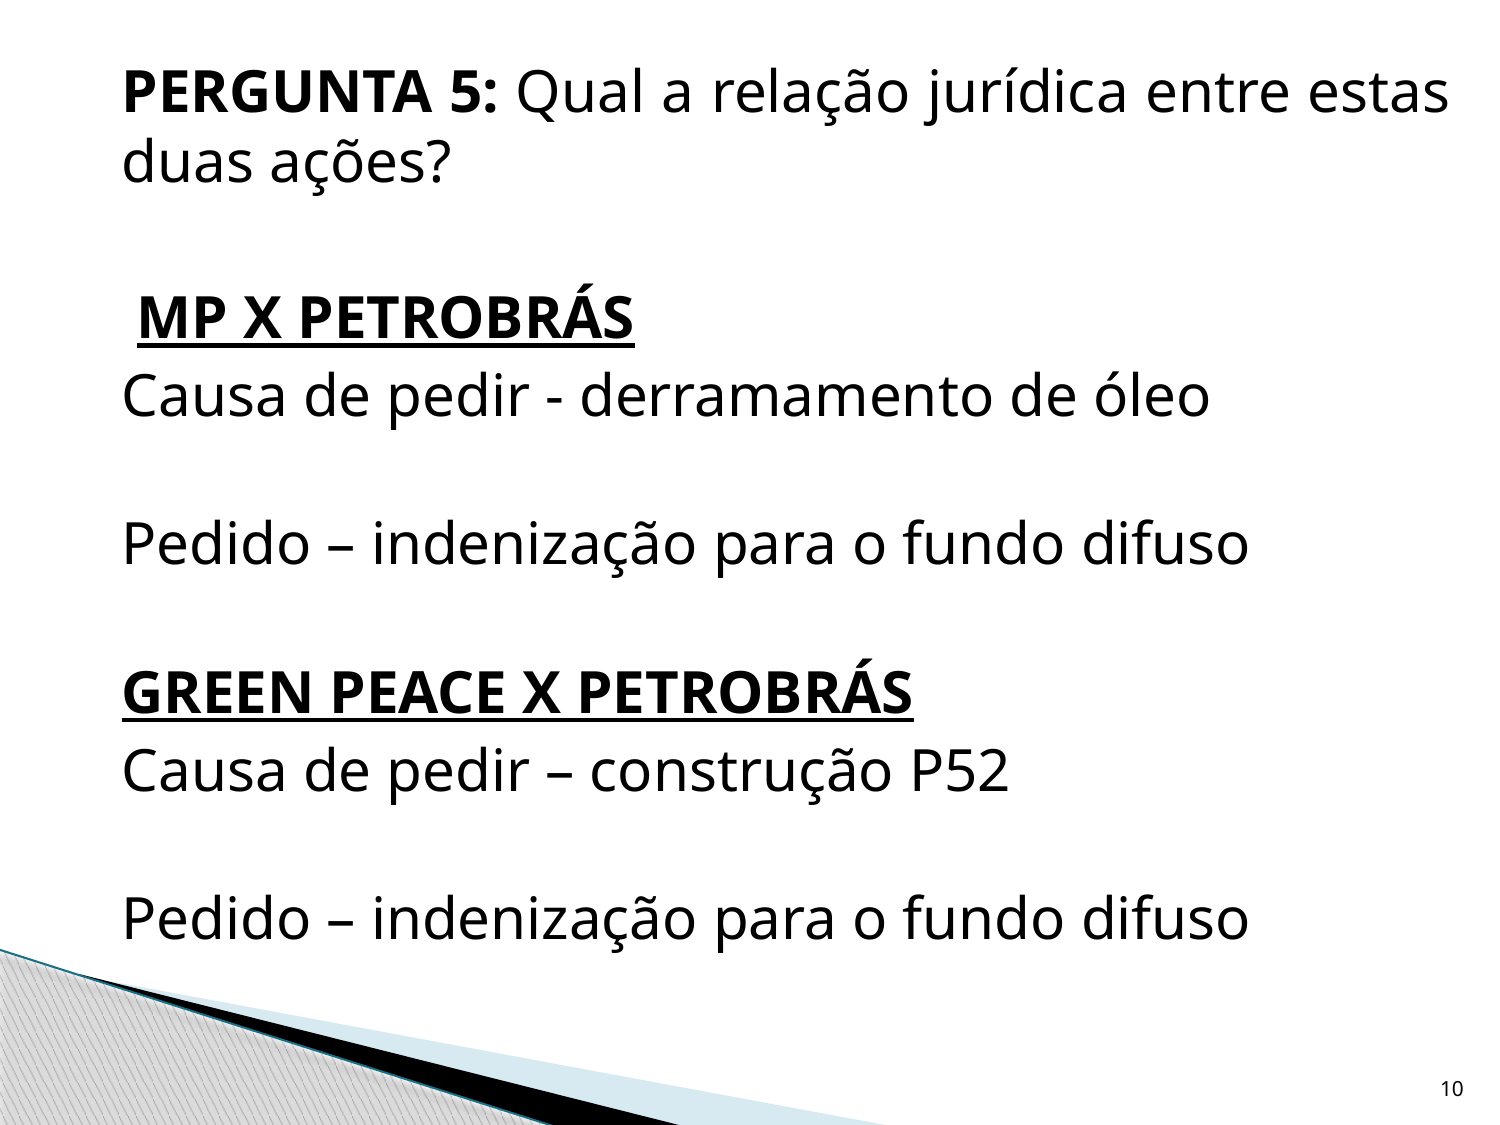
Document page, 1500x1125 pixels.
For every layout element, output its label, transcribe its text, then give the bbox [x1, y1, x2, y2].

slide_number 10 [1418, 1051, 1479, 1112]
list PERGUNTA 5: Qual a relação jurídica entre estas duas ações? MP X PETROBRÁS Causa de pedir - derramamento de óleo Pedido – indenização para o fundo difuso GREEN PEACE X PETROBRÁS Causa de pedir – construção P52 Pedido – indenização para o fundo difuso [46, 46, 1465, 1079]
